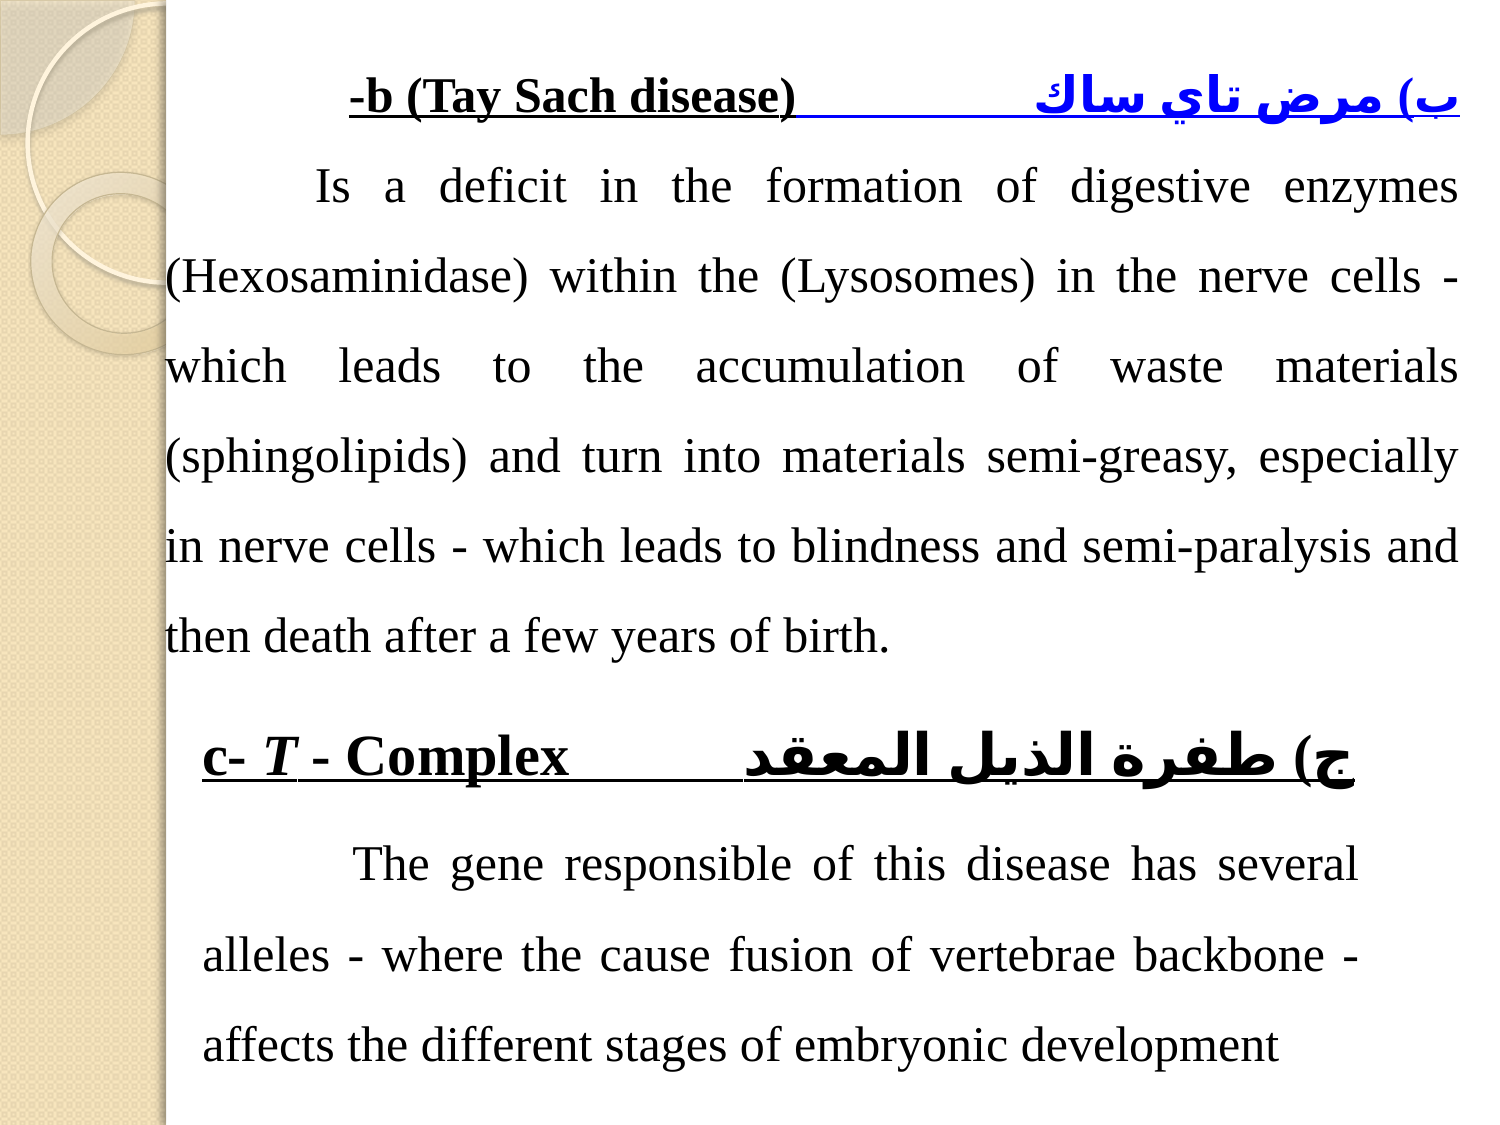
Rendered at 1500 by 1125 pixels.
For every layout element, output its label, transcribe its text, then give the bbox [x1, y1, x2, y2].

text_box ب) مرض تاي ساك (Tay Sach disease) b- Is a deficit in the formation of digestive enzymes (Hexosaminidase) within the (Lysosomes) in the nerve cells - which leads to the accumulation of waste materials (sphingolipids) and turn into materials semi-greasy, especially in nerve cells - which leads to blindness and semi-paralysis and then death after a few years of birth. [150, 24, 1475, 670]
text_box ج) طفرة الذيل المعقد c- T - Complex The gene responsible of this disease has several alleles - where the cause fusion of vertebrae backbone - affects the different stages of embryonic development [187, 674, 1375, 1080]
